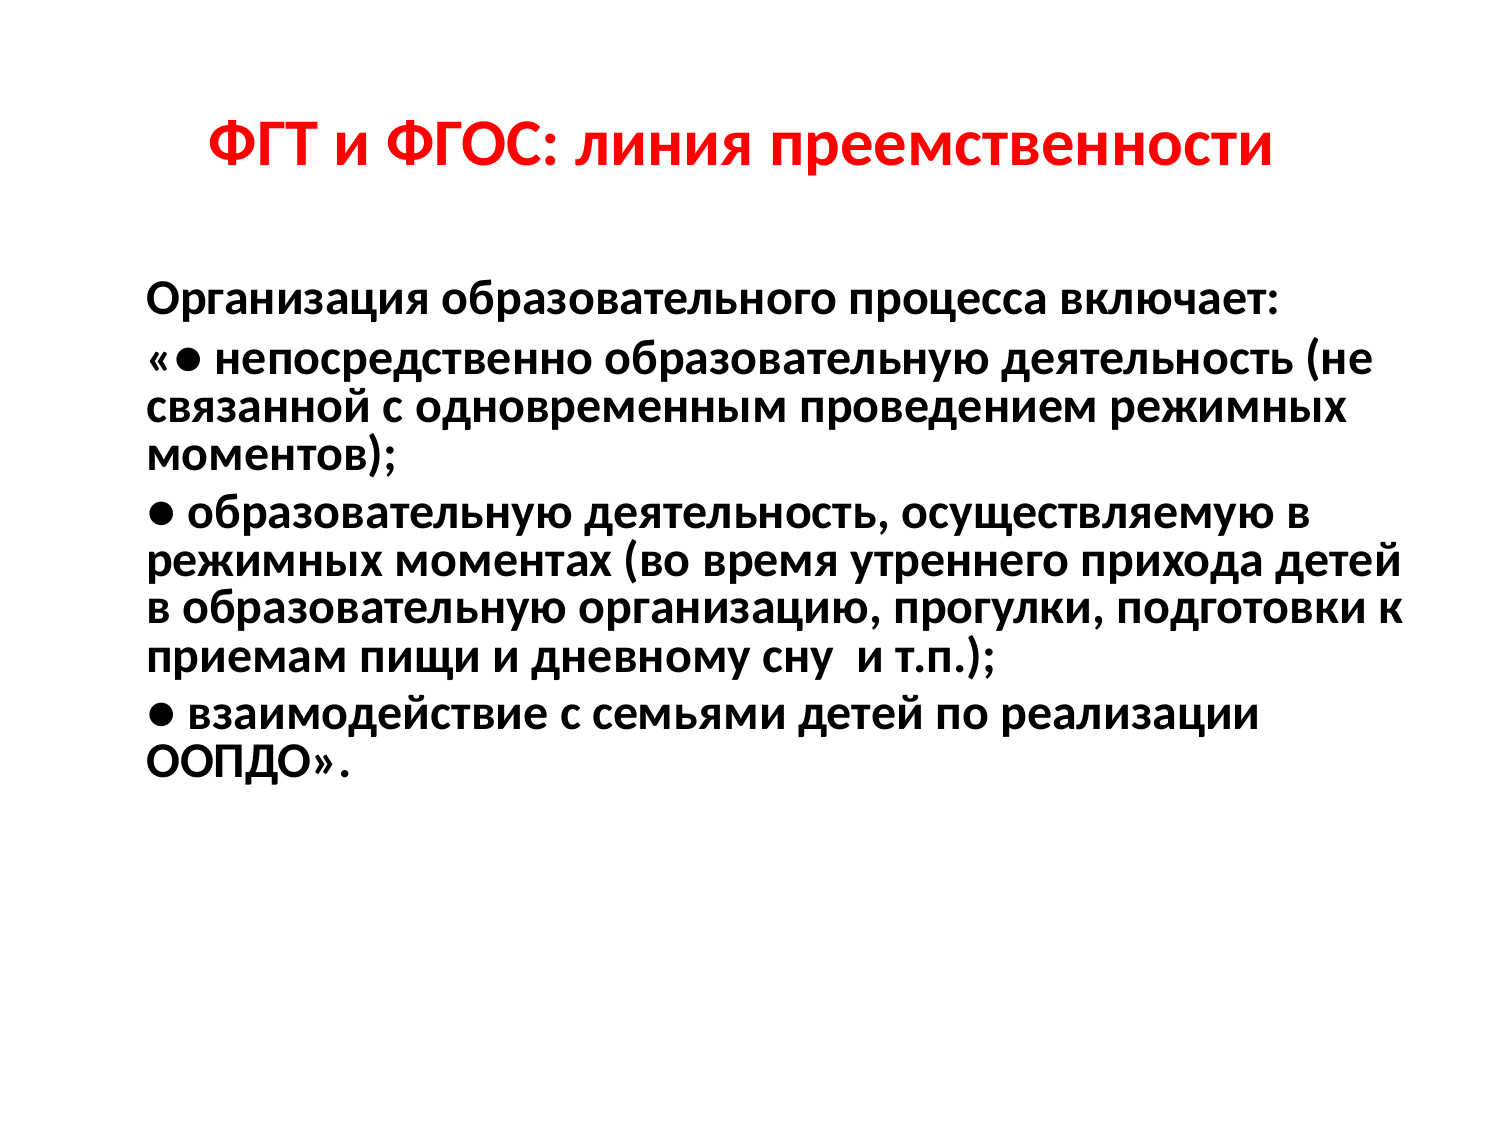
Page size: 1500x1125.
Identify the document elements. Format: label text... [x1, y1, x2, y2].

title ФГТ и ФГОС: линия преемственности [74, 44, 1426, 233]
list Организация образовательного процесса включает: «● непосредственно образовательную деятельность (не связанной с одновременным проведением режимных моментов); ● образовательную деятельность, осуществляемую в режимных моментах (во время утреннего прихода детей в образовательную организацию, прогулки, подготовки к приемам пищи и дневному сну и т.п.); ● взаимодействие с семьями детей по реализации ООПДО». [74, 262, 1426, 1006]
